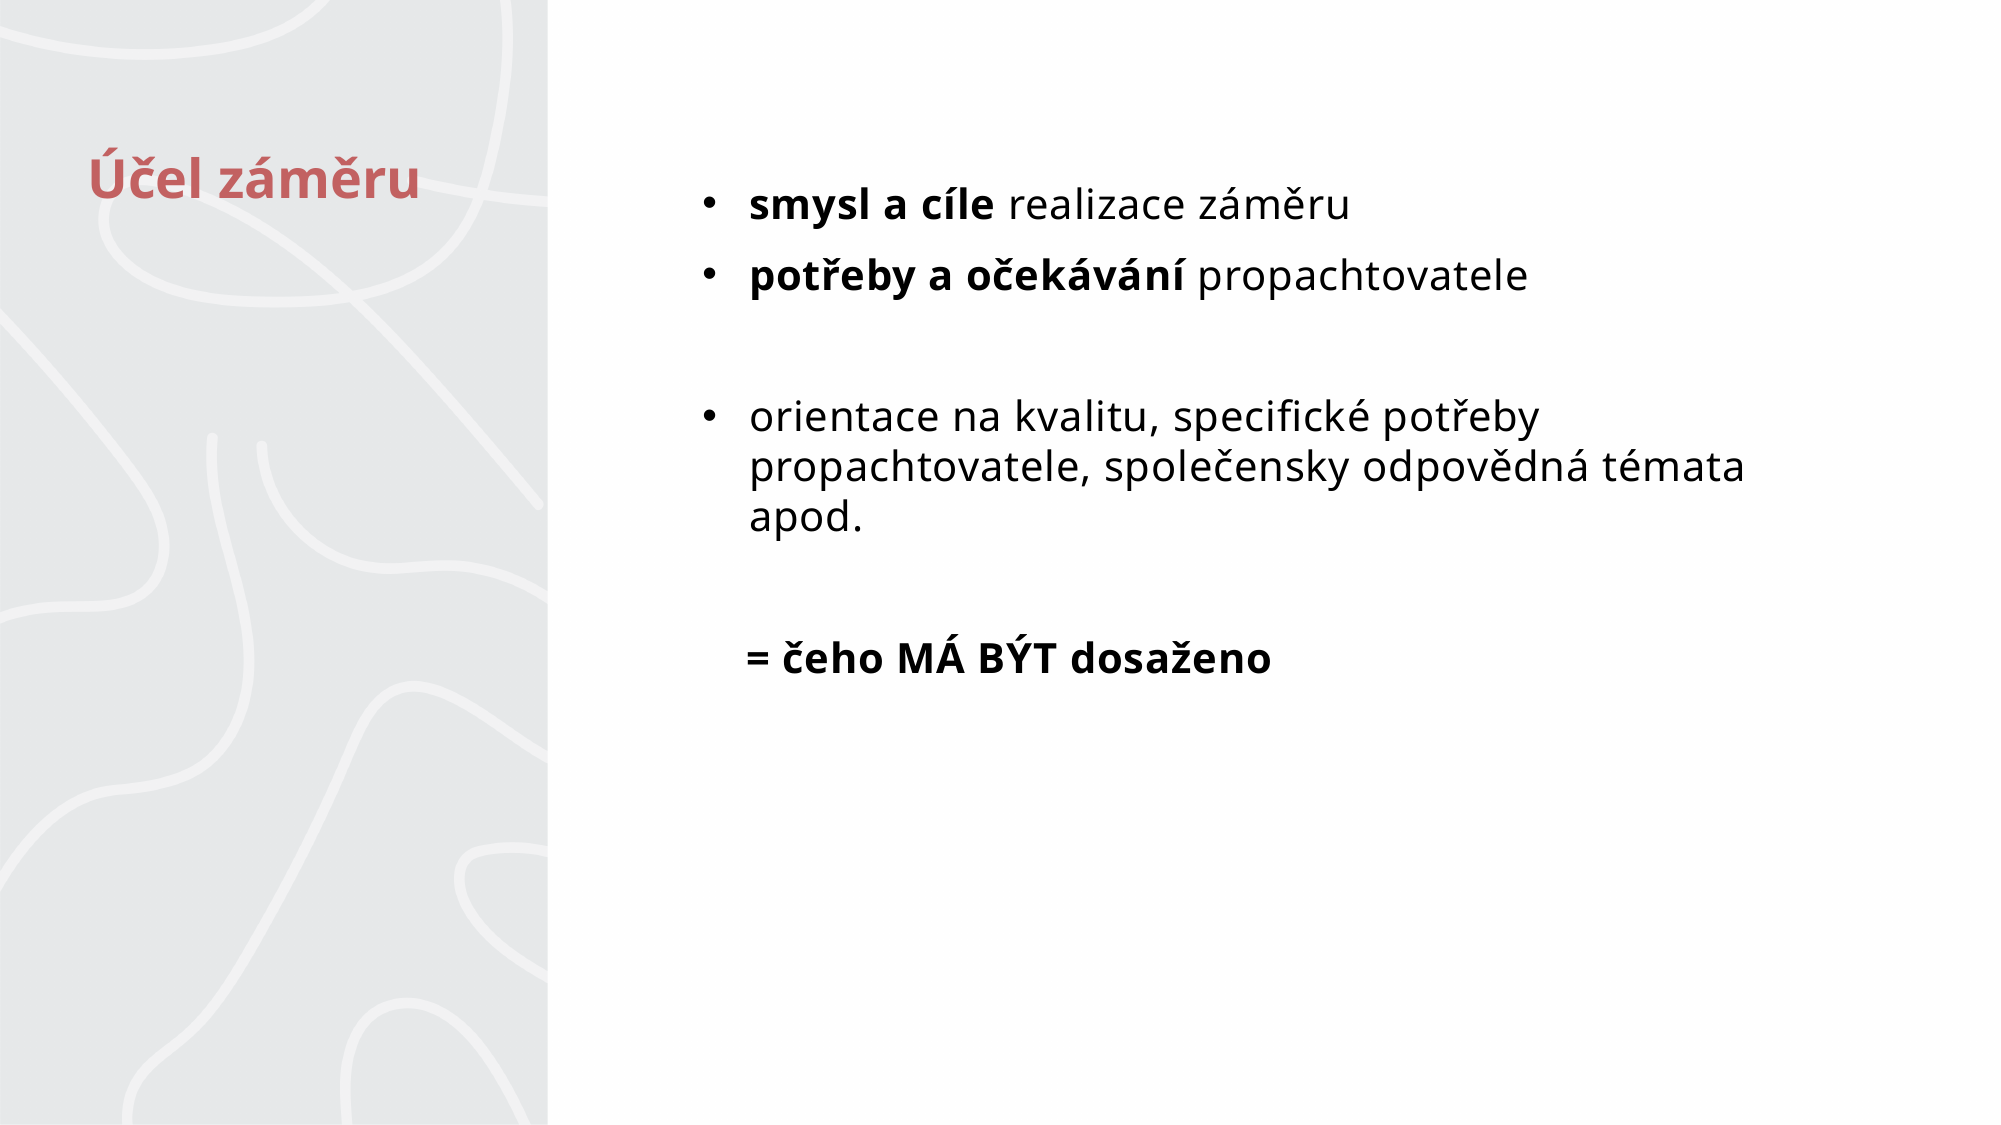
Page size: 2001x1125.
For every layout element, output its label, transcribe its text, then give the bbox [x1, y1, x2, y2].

subtitle smysl a cíle realizace záměru potřeby a očekávání propachtovatele orientace na kvalitu, specifické potřeby propachtovatele, společensky odpovědná témata apod. = čeho MÁ BÝT dosaženo [687, 170, 1864, 955]
title Účel záměru [72, 143, 481, 390]
picture [0, 0, 2001, 1125]
